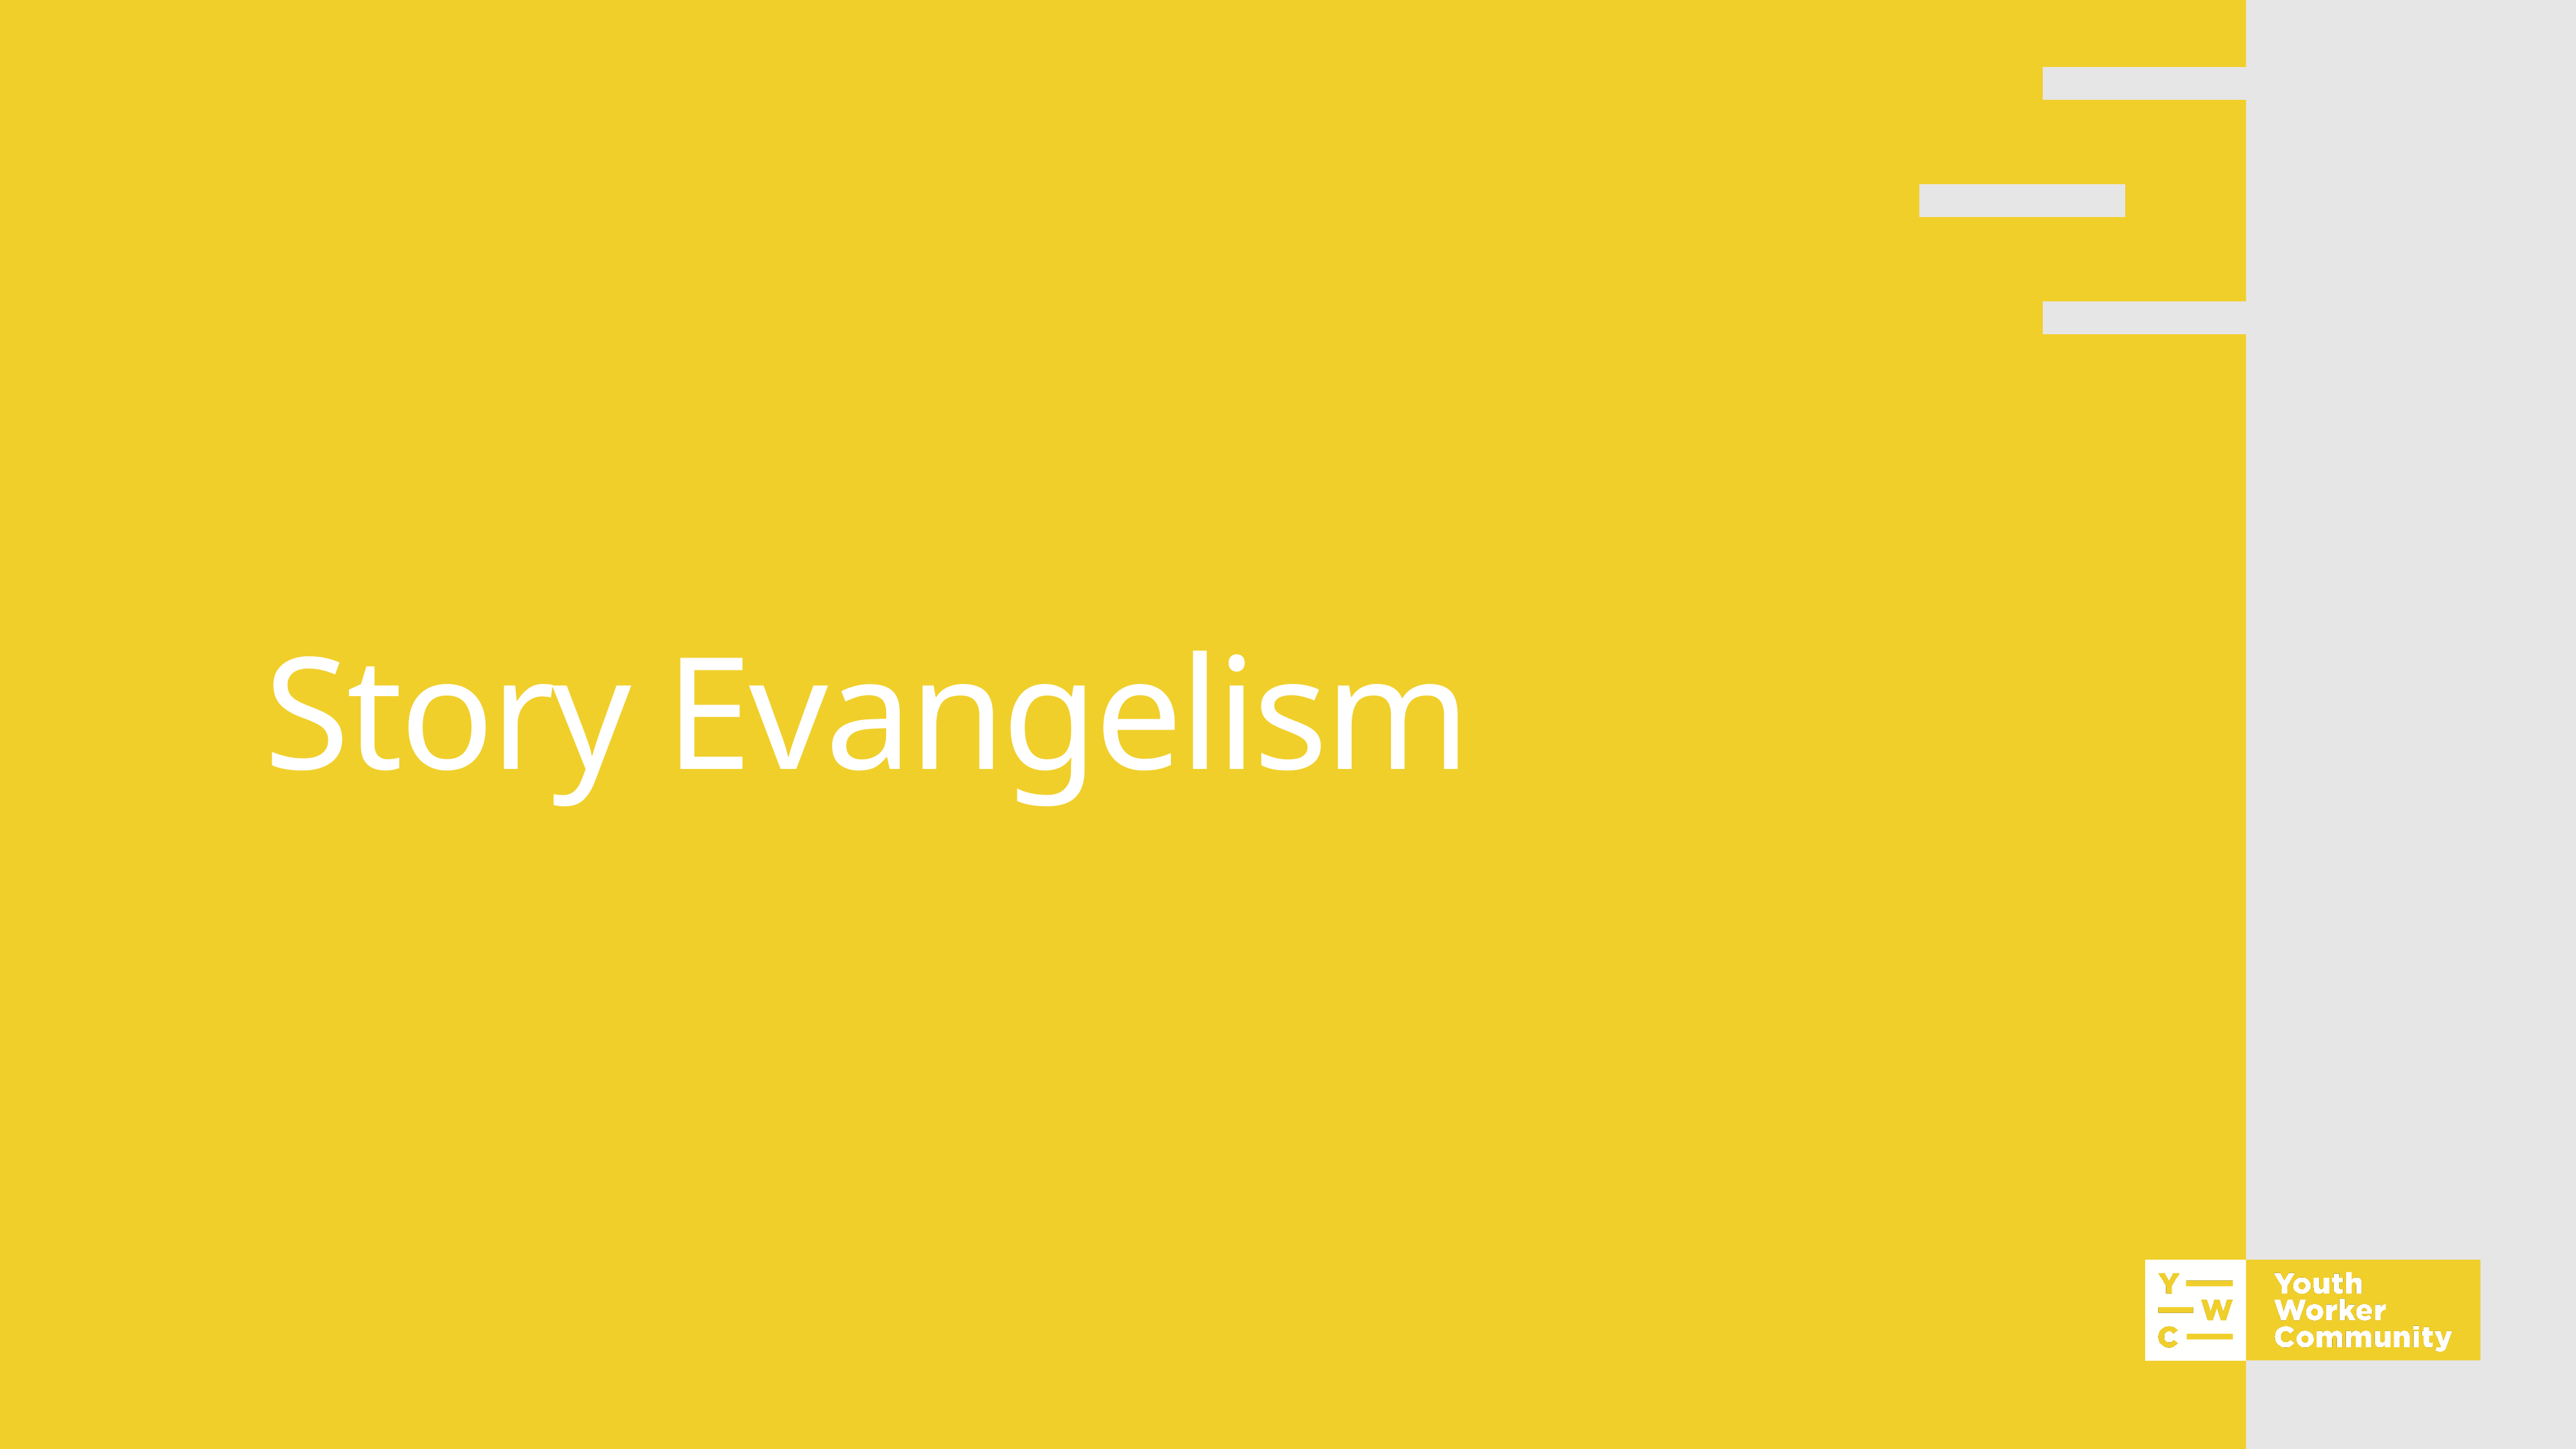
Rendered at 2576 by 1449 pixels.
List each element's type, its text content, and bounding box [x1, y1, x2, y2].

title Story Evangelism [258, 478, 1958, 971]
picture [2145, 1260, 2452, 1361]
